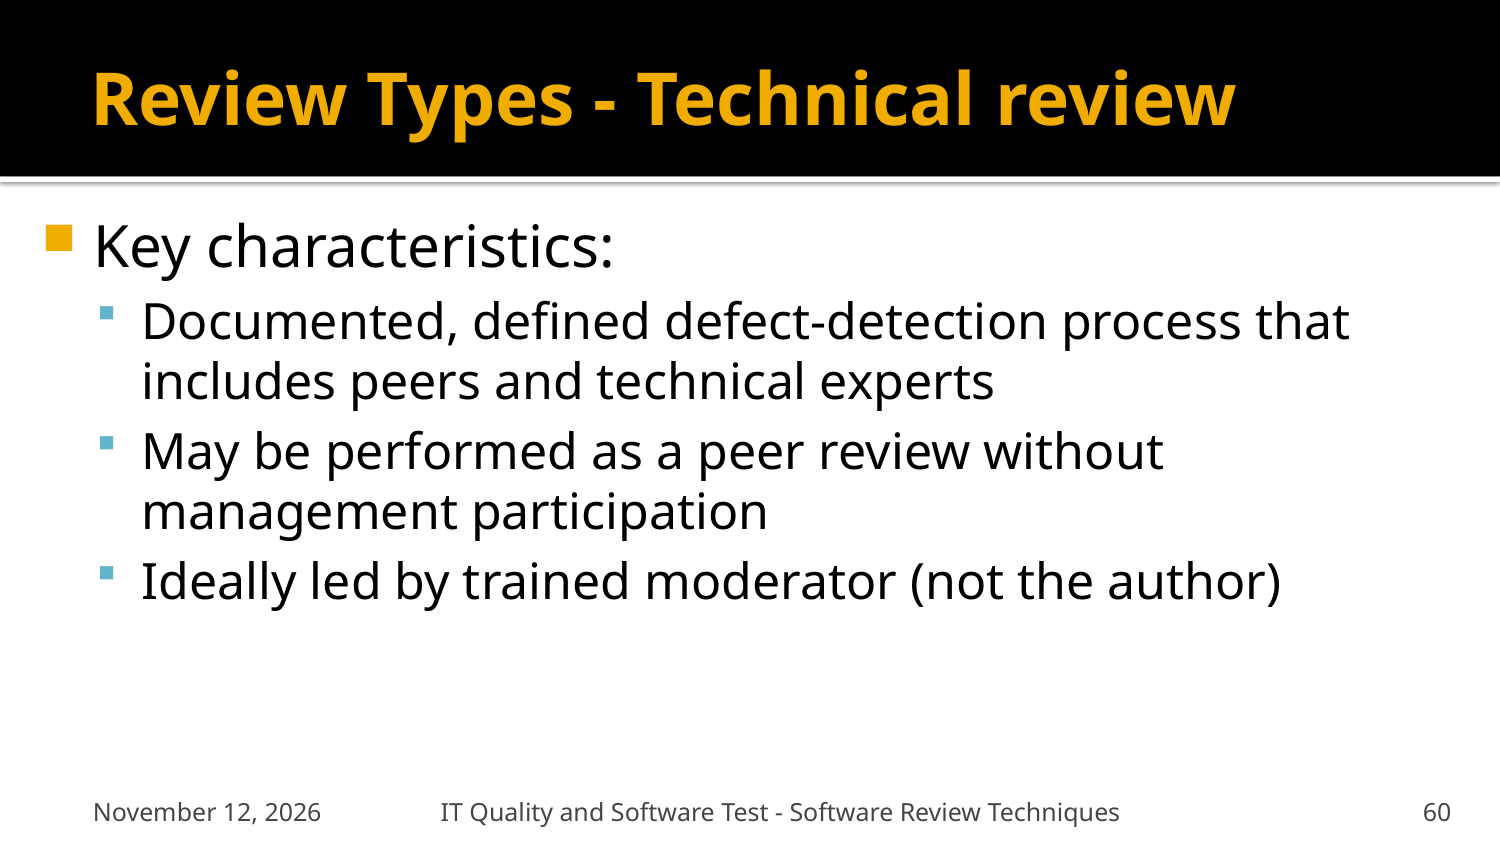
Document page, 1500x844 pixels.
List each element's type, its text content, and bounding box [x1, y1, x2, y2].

list Key characteristics: Documented, defined defect-detection process that includes peers and technical experts May be performed as a peer review without management participation Ideally led by trained moderator (not the author) [12, 194, 1500, 692]
slide_number 60 [1345, 796, 1467, 831]
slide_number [75, 796, 425, 831]
title Review Types - Technical review [75, 19, 1425, 174]
footer IT Quality and Software Test - Software Review Techniques [433, 796, 1337, 831]
